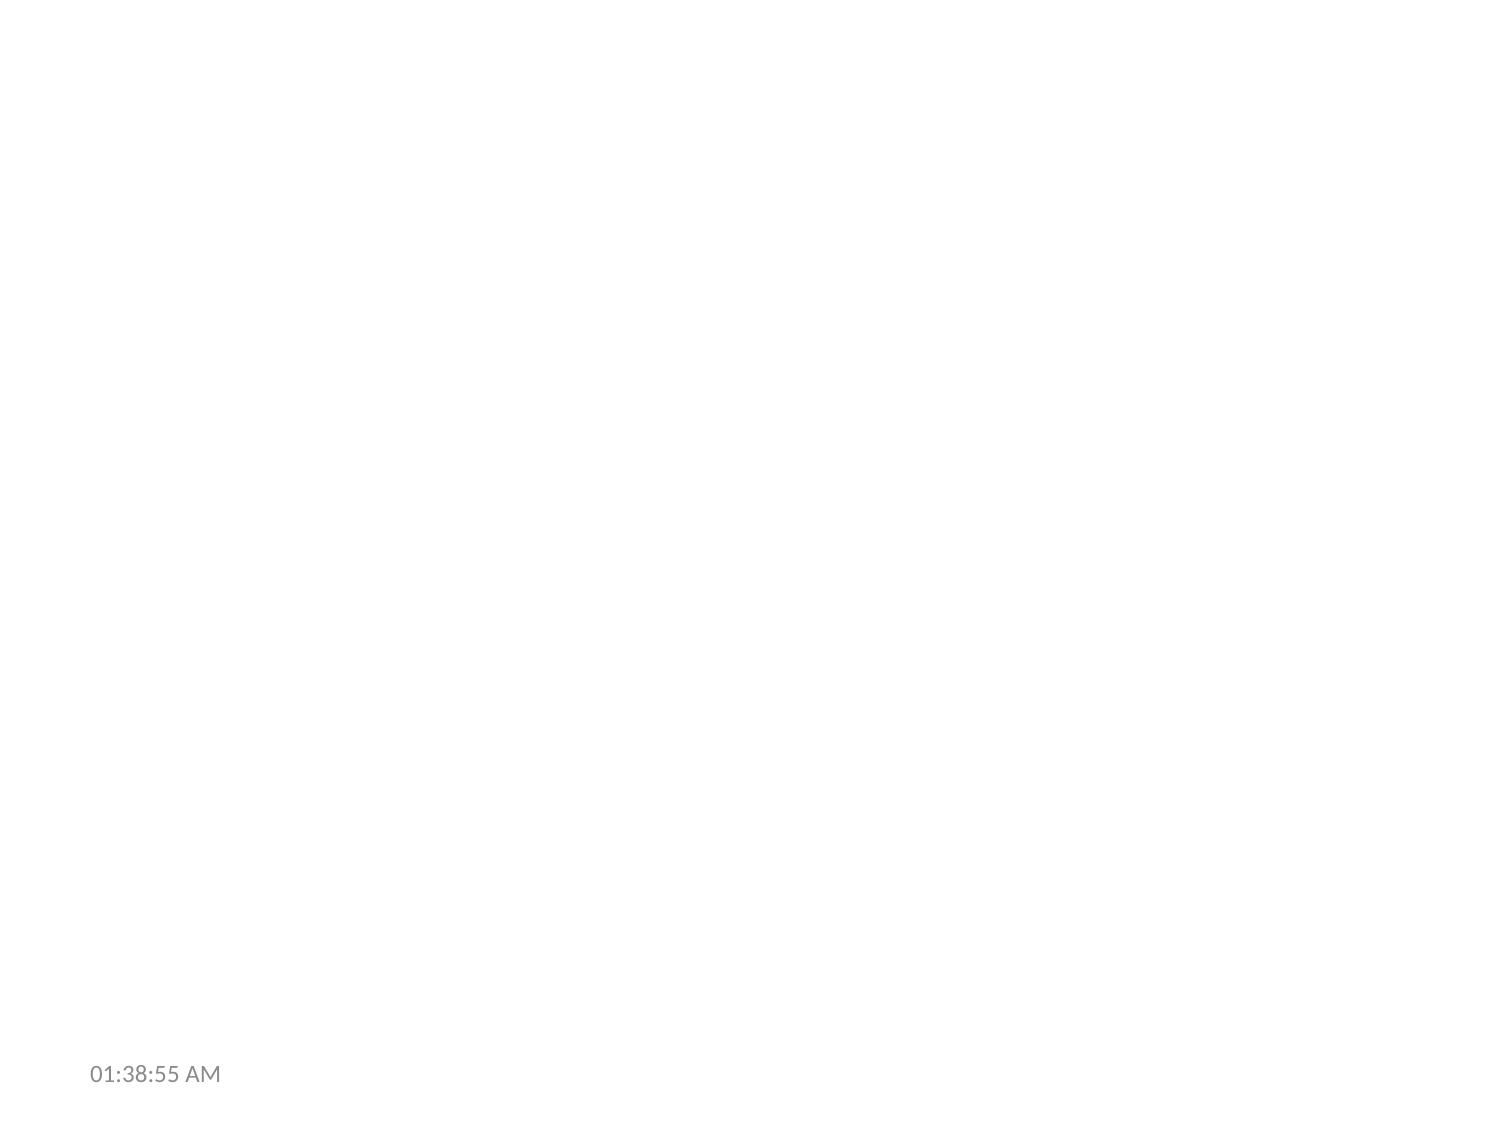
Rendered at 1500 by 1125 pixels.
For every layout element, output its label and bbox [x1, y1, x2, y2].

slide_number [75, 1042, 425, 1103]
